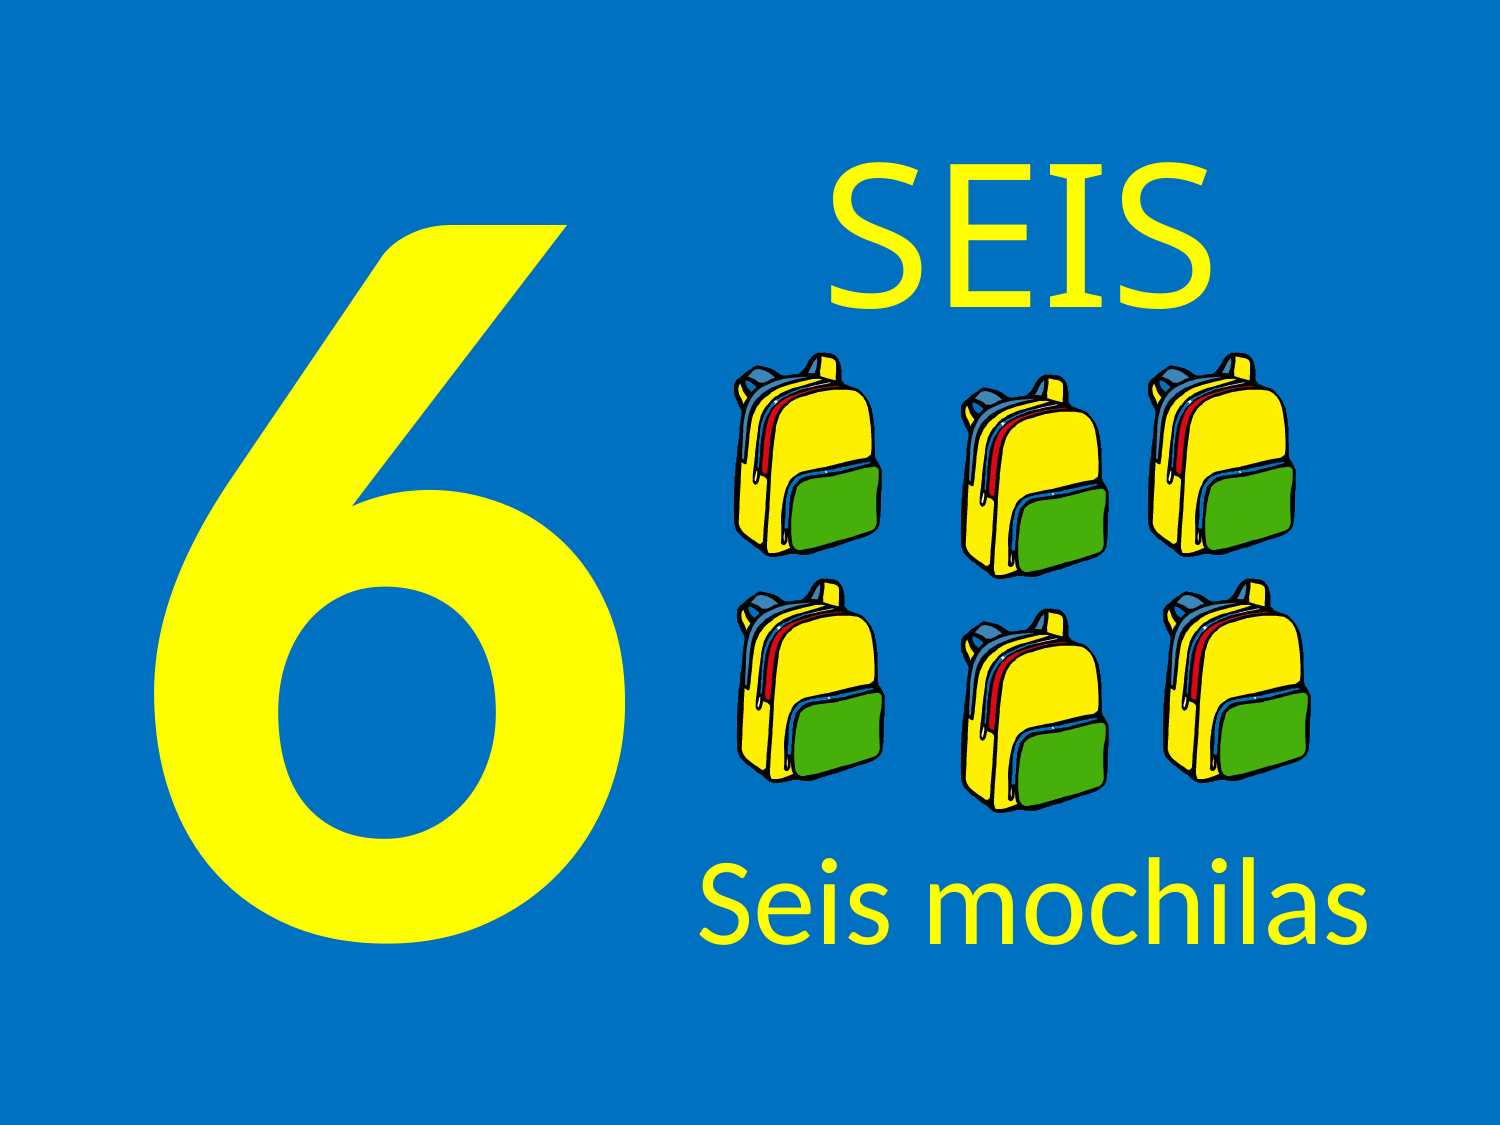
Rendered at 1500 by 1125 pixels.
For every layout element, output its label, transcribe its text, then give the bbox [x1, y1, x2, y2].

picture [1162, 578, 1311, 784]
picture [960, 608, 1110, 813]
picture [1147, 352, 1296, 558]
picture [736, 578, 885, 784]
text_box 6 [105, 0, 664, 1125]
picture [960, 374, 1110, 580]
subtitle SEIS [664, 99, 1500, 388]
text_box Seis mochilas [669, 812, 1400, 978]
picture [733, 352, 882, 558]
